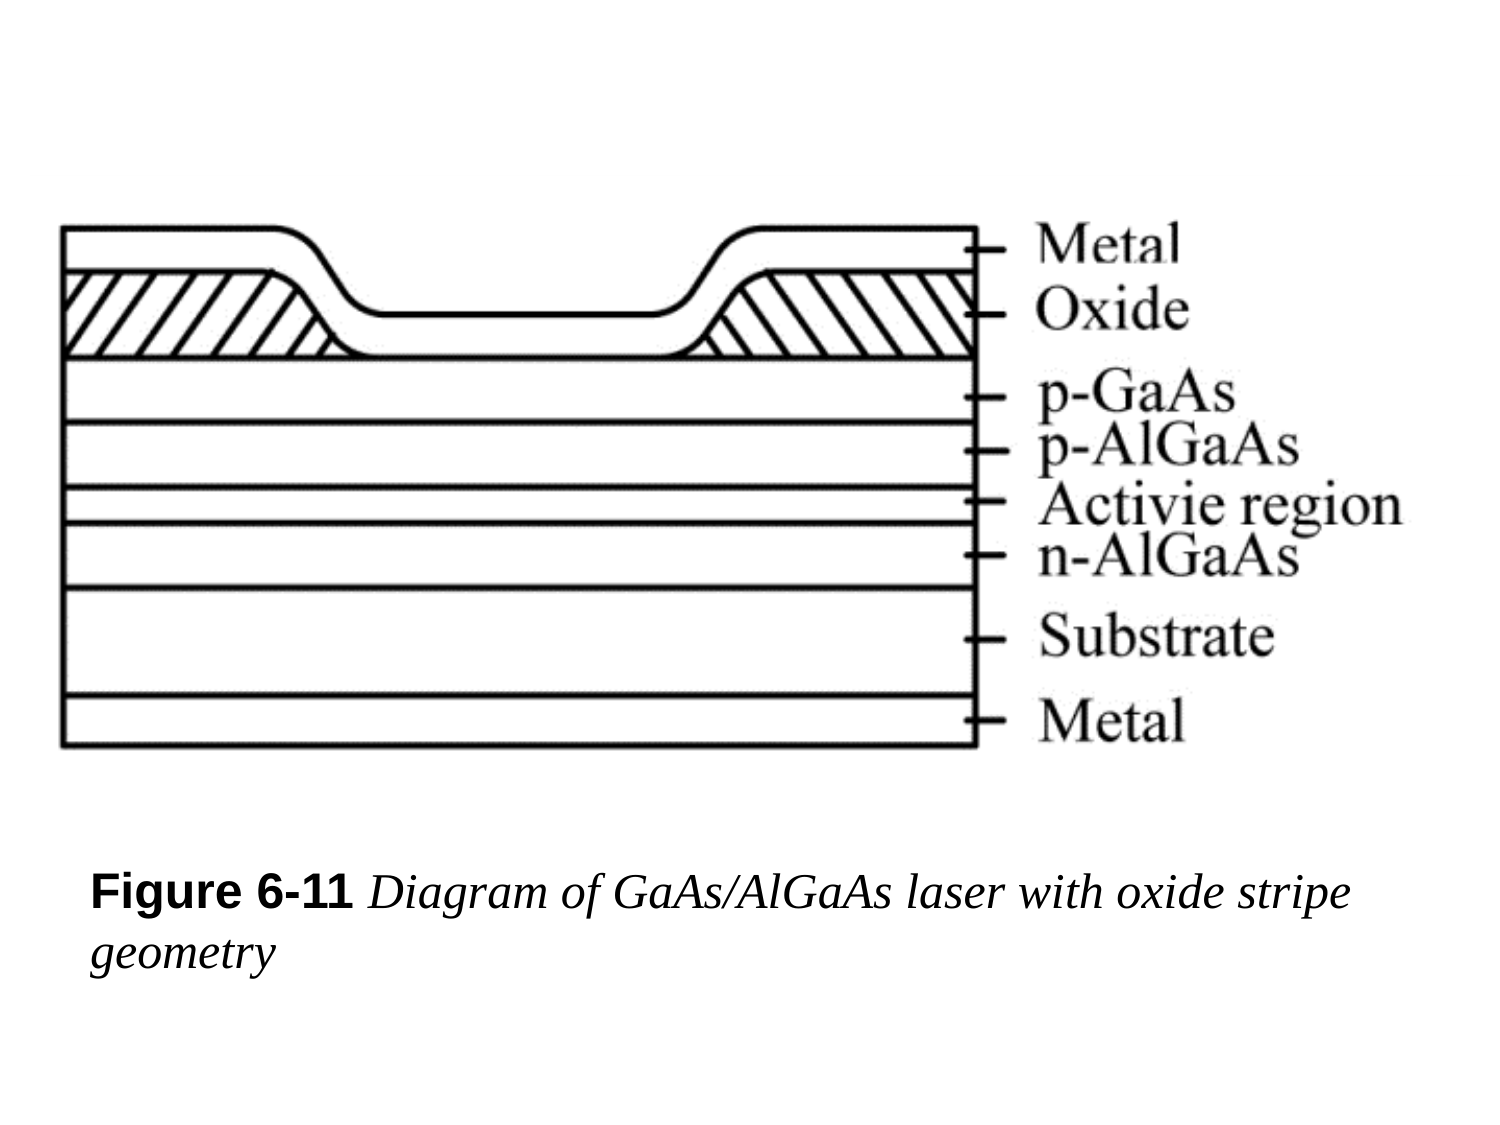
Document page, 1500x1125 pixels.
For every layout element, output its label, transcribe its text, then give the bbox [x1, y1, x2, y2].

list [29, 174, 1471, 784]
title Figure 6-11 Diagram of GaAs/AlGaAs laser with oxide stripe geometry [75, 825, 1425, 1013]
